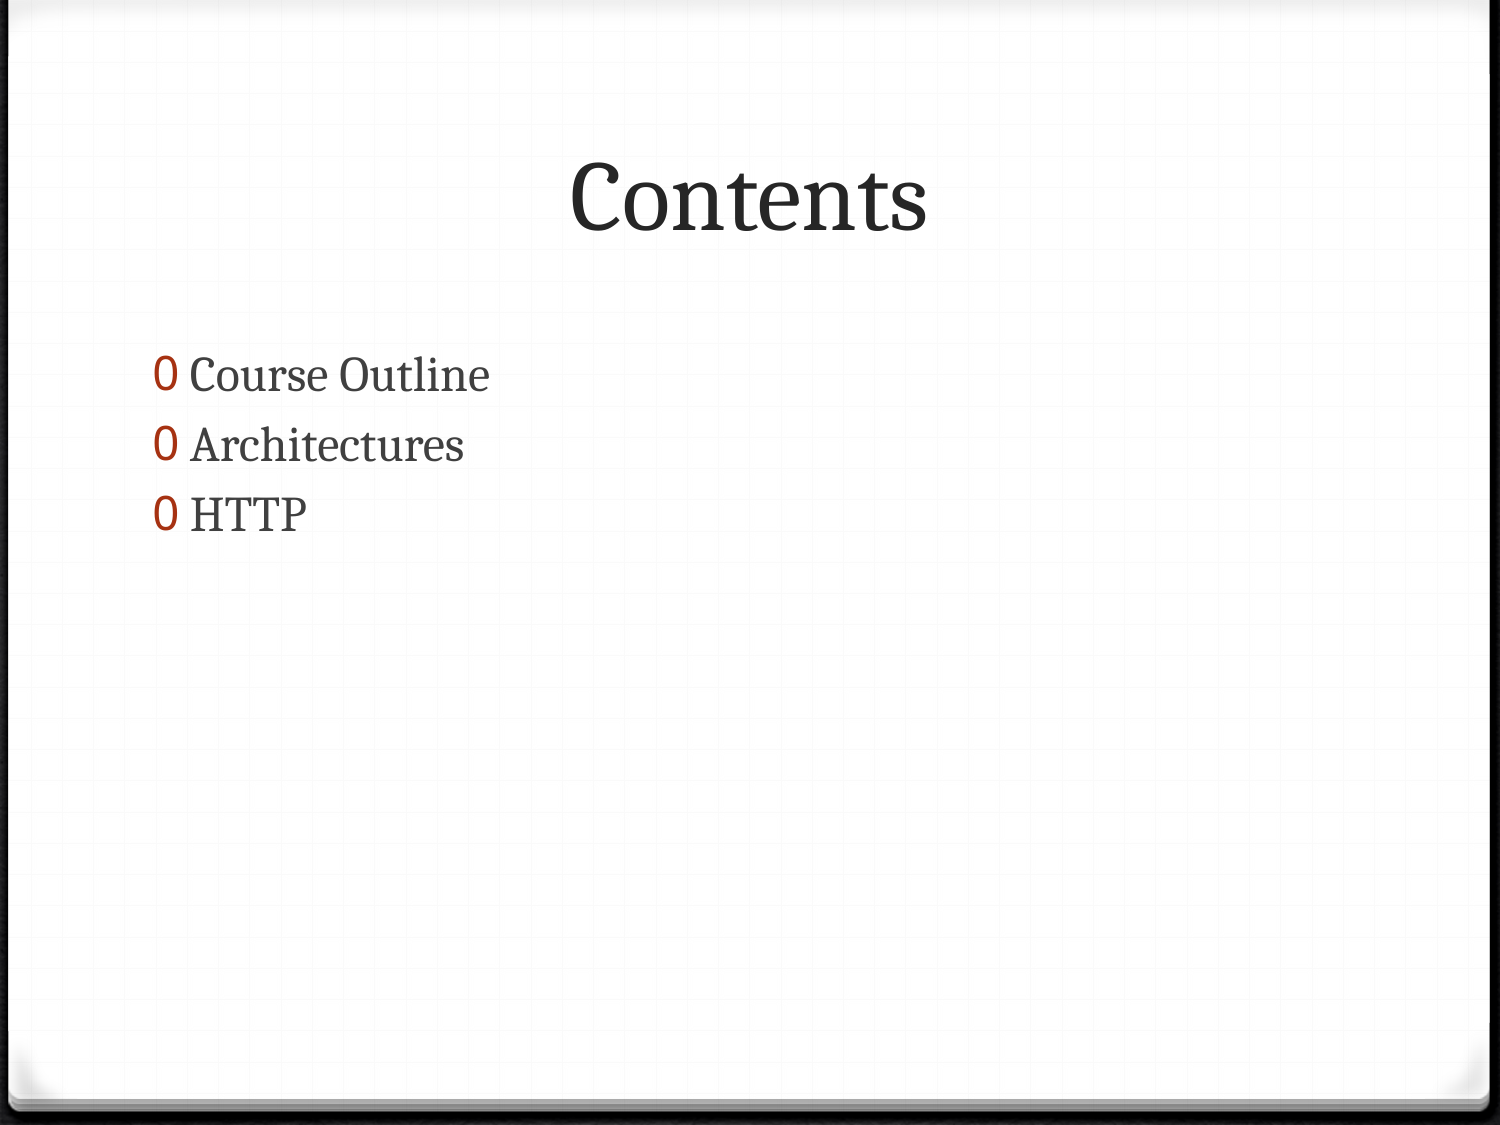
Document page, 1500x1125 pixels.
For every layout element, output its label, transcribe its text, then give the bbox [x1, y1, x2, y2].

title Contents [90, 71, 1410, 309]
list Course Outline Architectures HTTP [137, 334, 1363, 983]
picture [0, 0, 1500, 1125]
